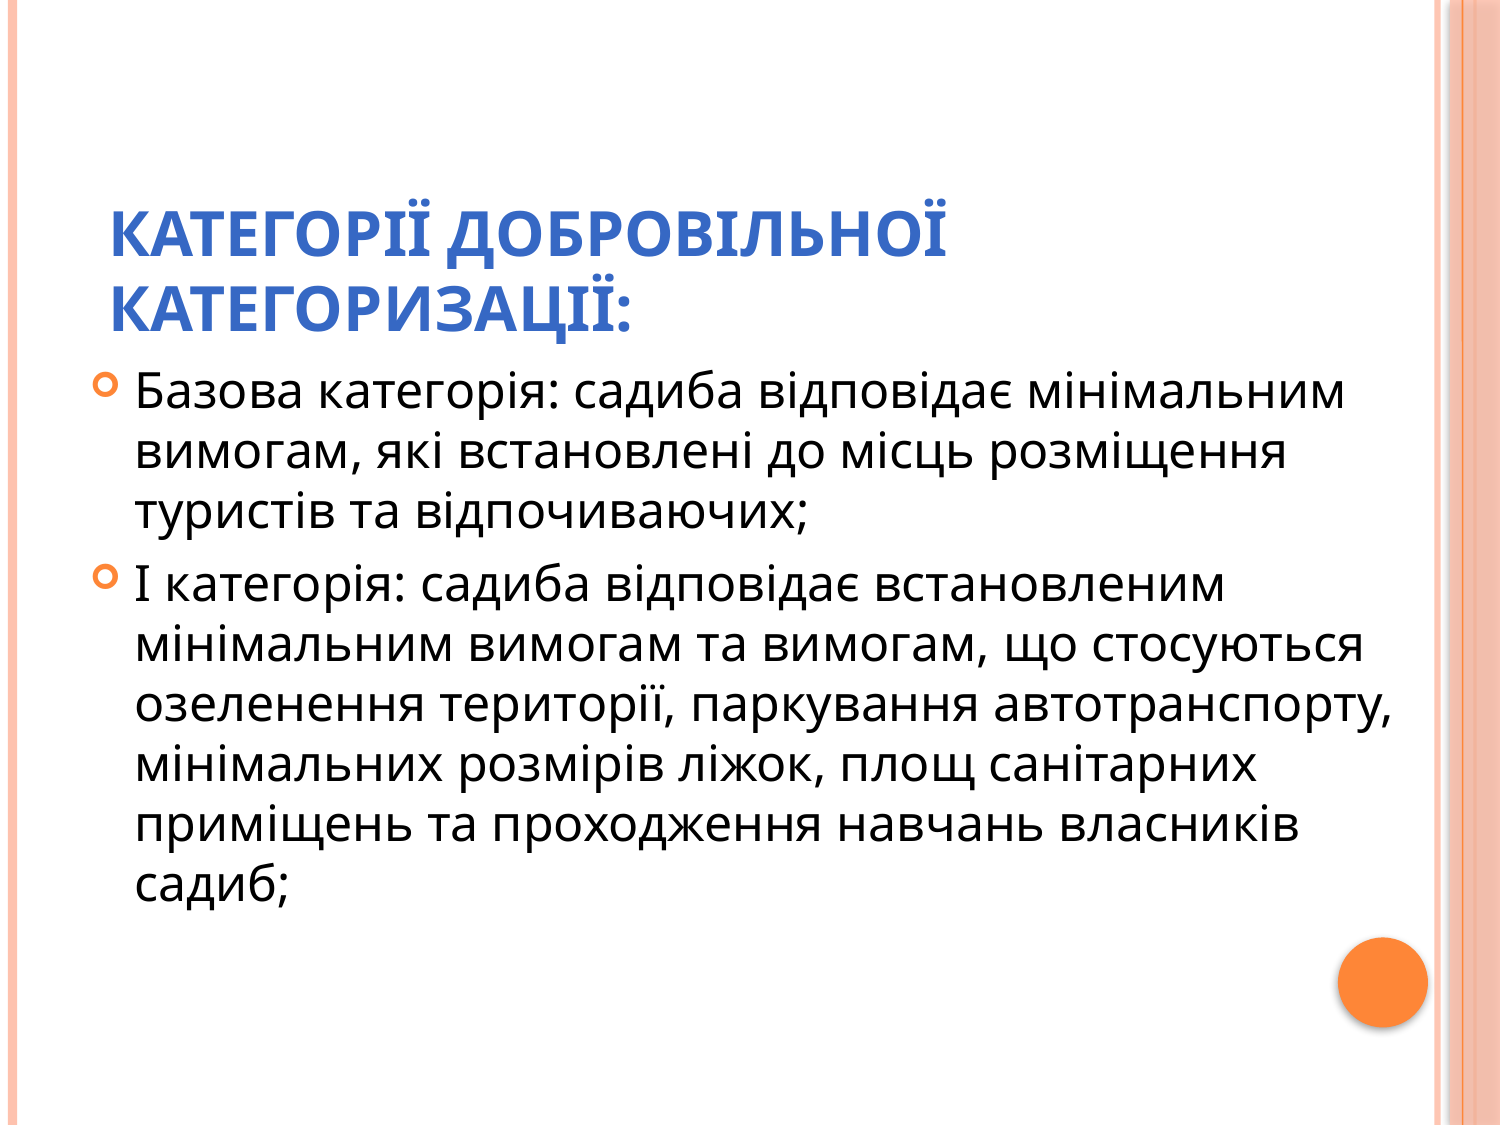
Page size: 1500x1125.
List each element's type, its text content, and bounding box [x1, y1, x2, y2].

list Базова категорія: садиба відповідає мінімальним вимогам, які встановлені до місць розміщення туристів та відпочиваючих; І категорія: садиба відповідає встановленим мінімальним вимогам та вимогам, що стосуються озеленення території, паркування автотранспорту, мінімальних розмірів ліжок, площ санітарних приміщень та проходження навчань власників садиб; [75, 351, 1425, 1067]
title Категорії добровільної категоризації: [93, 164, 1444, 352]
